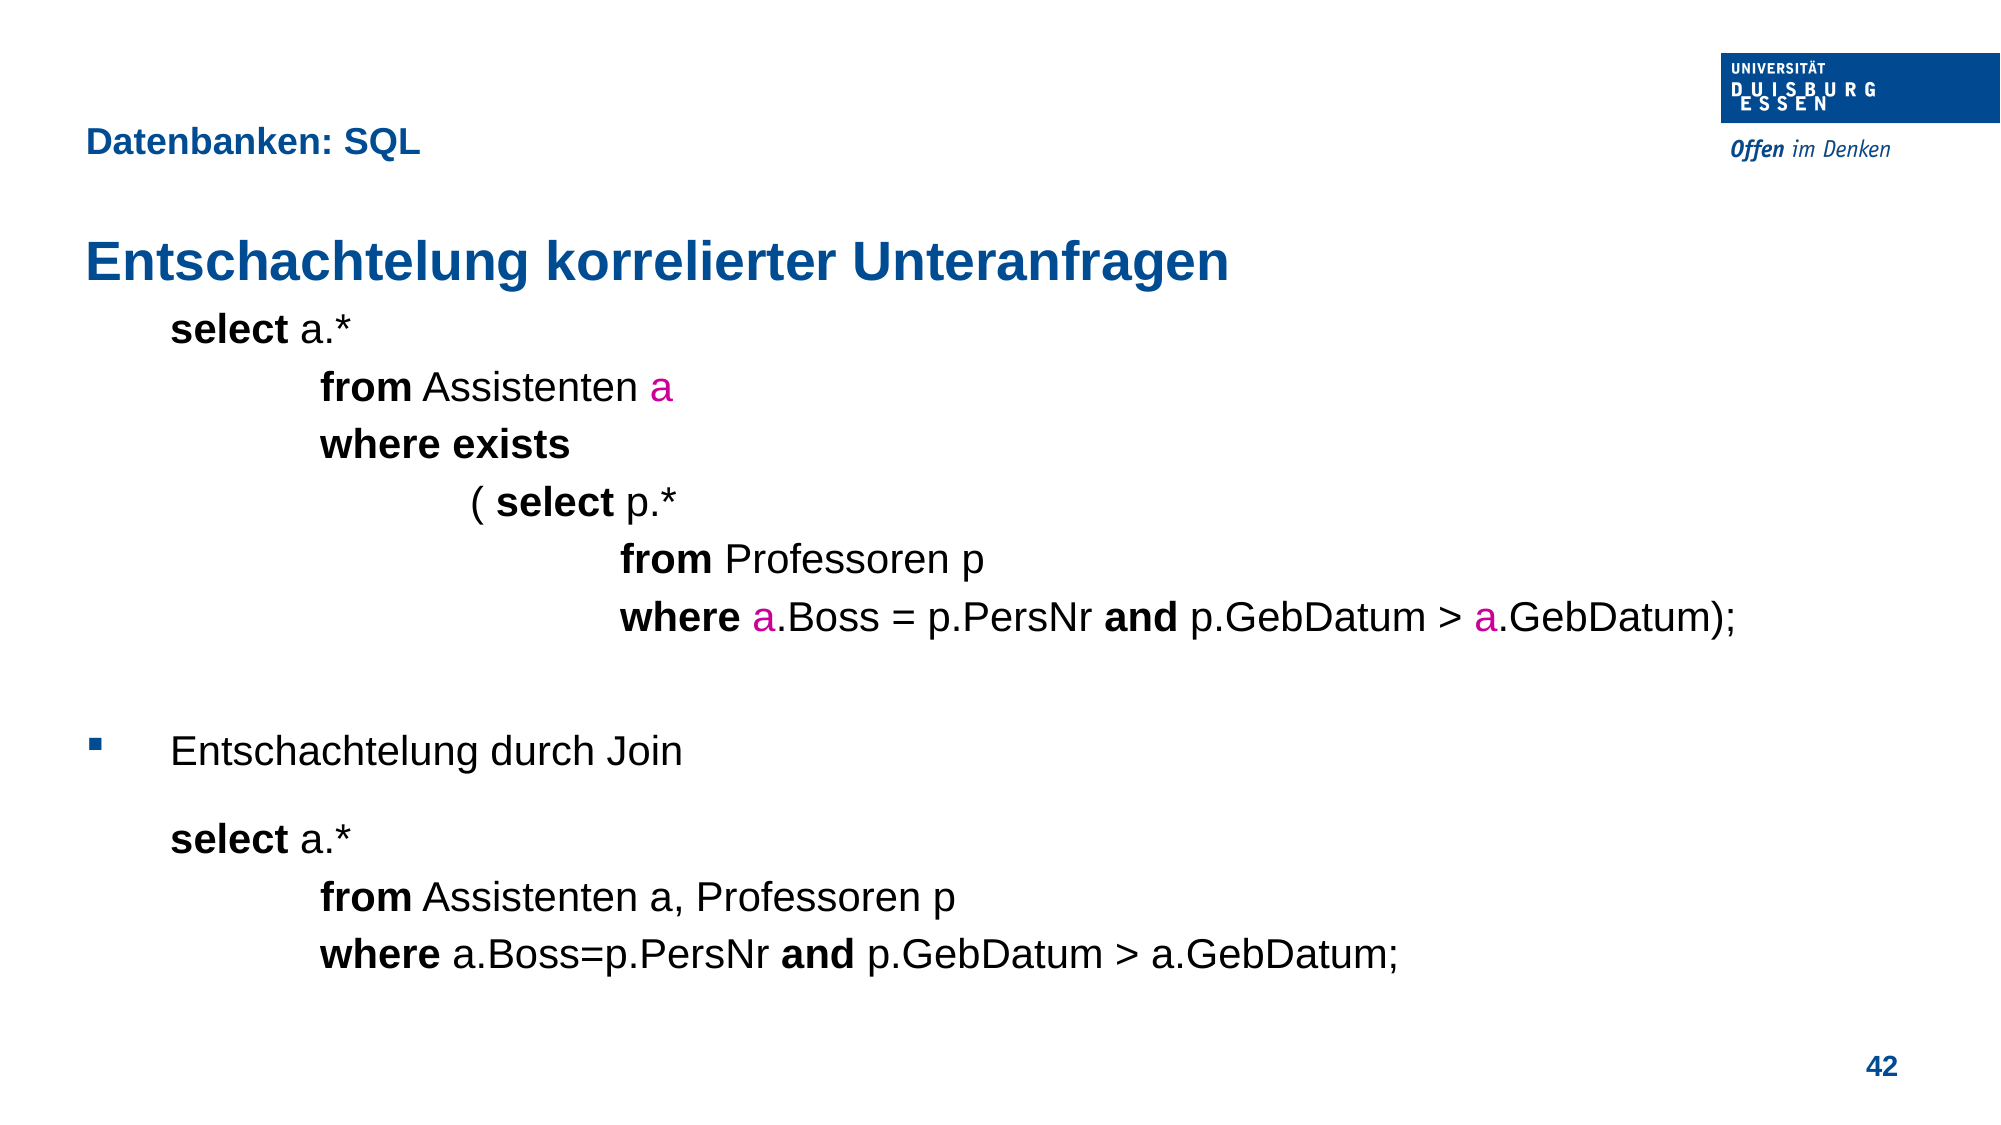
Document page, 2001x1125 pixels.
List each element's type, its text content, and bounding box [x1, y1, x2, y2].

list Entschachtelung korrelierter Unteranfragen [85, 225, 1696, 300]
list select a.* from Assistenten a where exists ( select p.* from Professoren p where a.Boss = p.PersNr and p.GebDatum > a.GebDatum); Entschachtelung durch Join select a.* from Assistenten a, Professoren p where a.Boss=p.PersNr and p.GebDatum > a.GebDatum; [85, 300, 1914, 1040]
list Datenbanken: SQL [85, 121, 1696, 163]
picture [1721, 53, 2000, 162]
slide_number 42 [1677, 1039, 1914, 1081]
